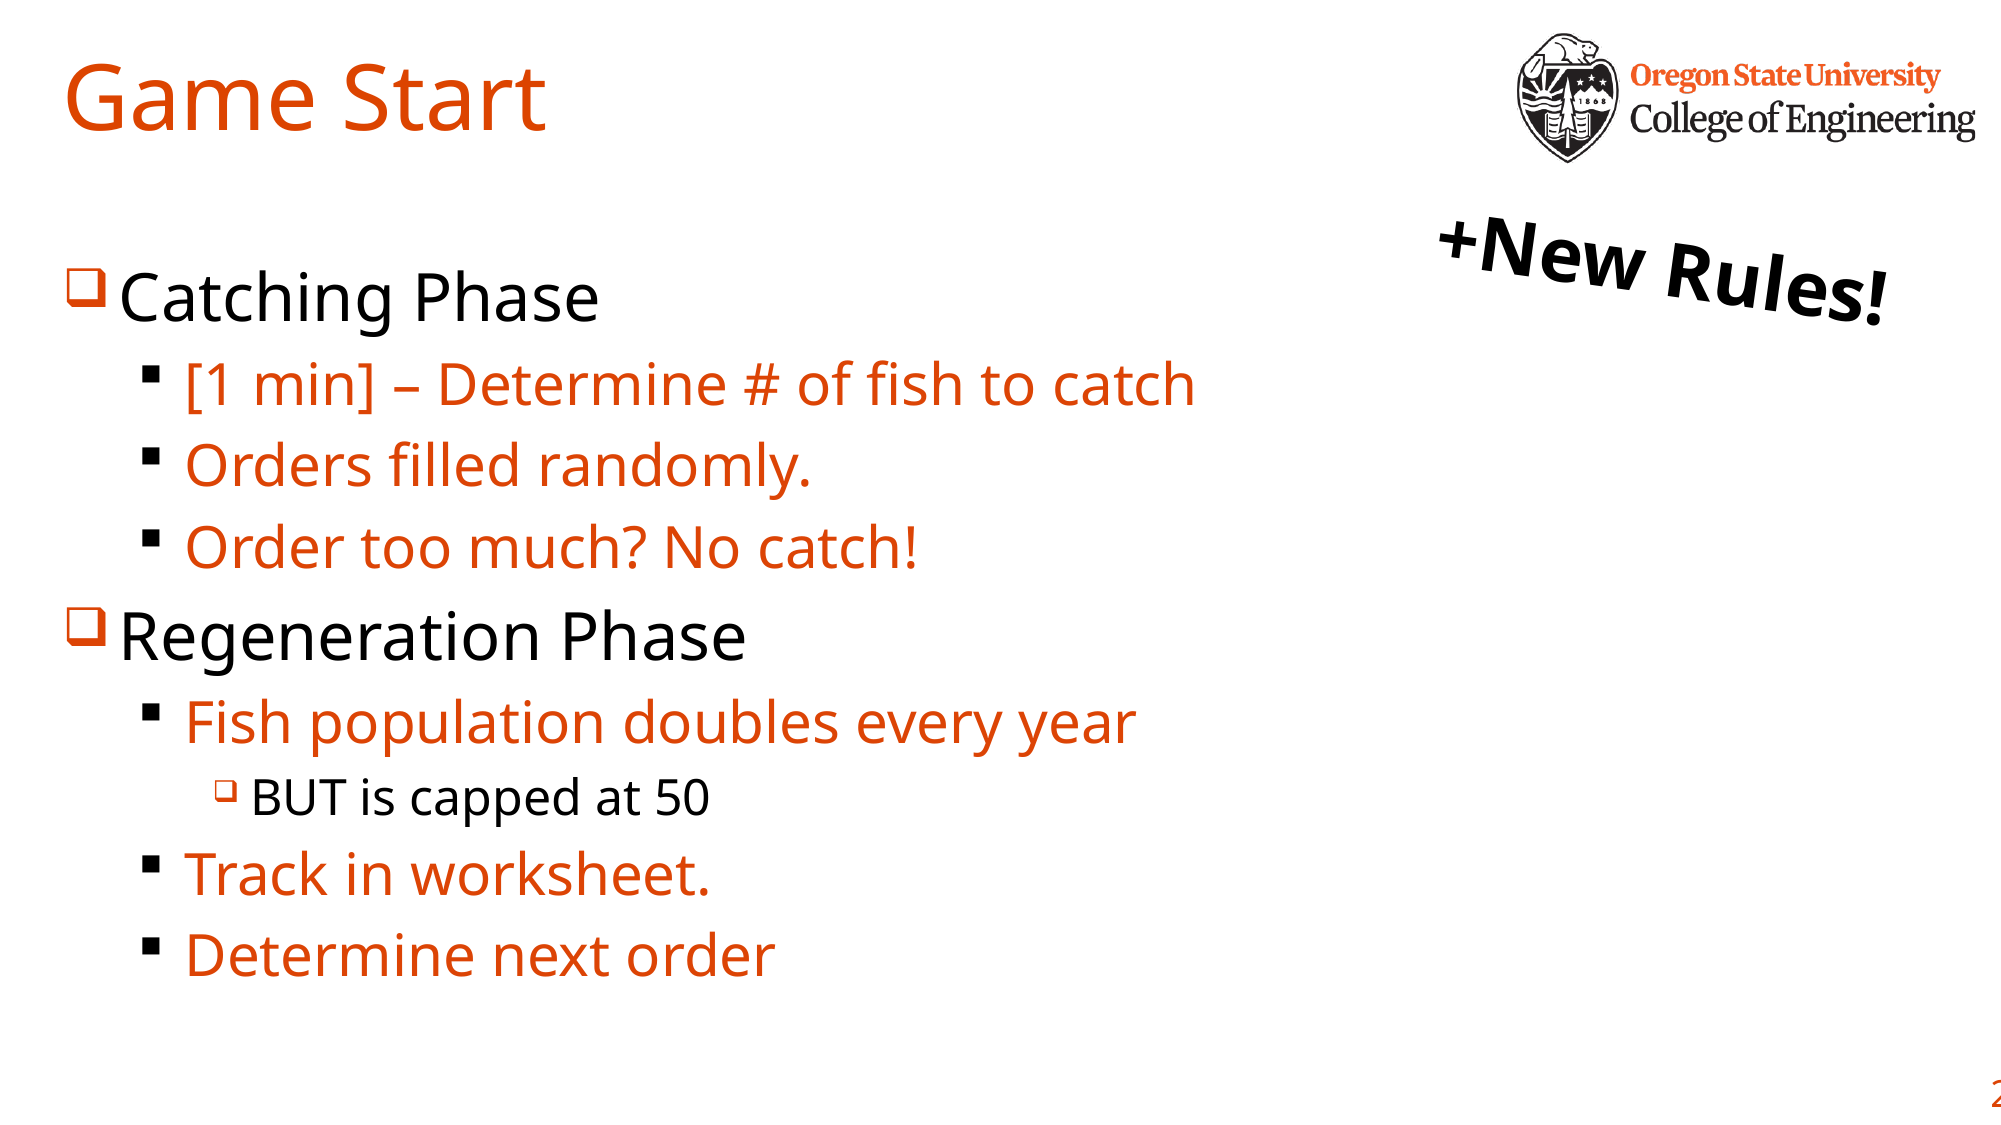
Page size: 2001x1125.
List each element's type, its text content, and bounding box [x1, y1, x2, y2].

title Game Start [48, 31, 1490, 228]
list Catching Phase [1 min] – Determine # of fish to catch Orders filled randomly. Order too much? No catch! Regeneration Phase Fish population doubles every year BUT is capped at 50 Track in worksheet. Determine next order [48, 247, 1965, 1074]
text_box +New Rules! [1335, 169, 1990, 363]
